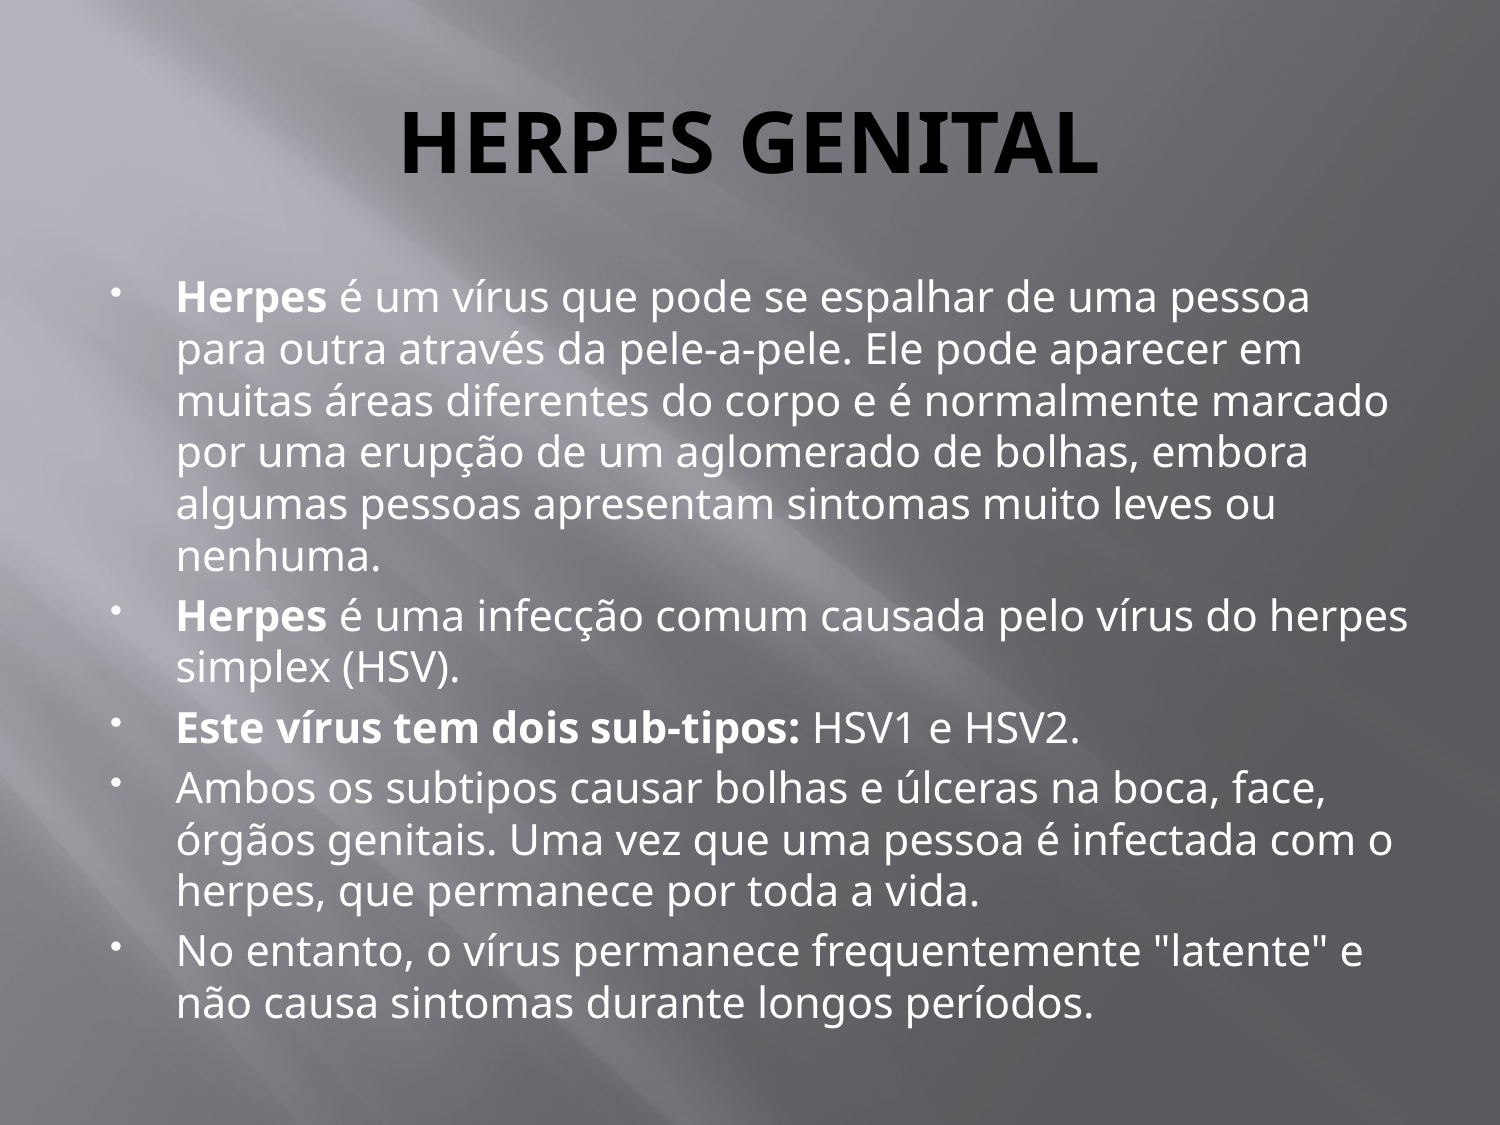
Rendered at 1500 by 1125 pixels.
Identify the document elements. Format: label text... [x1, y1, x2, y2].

list Herpes é um vírus que pode se espalhar de uma pessoa para outra através da pele-a-pele. Ele pode aparecer em muitas áreas diferentes do corpo e é normalmente marcado por uma erupção de um aglomerado de bolhas, embora algumas pessoas apresentam sintomas muito leves ou nenhuma. Herpes é uma infecção comum causada pelo vírus do herpes simplex (HSV). Este vírus tem dois sub-tipos: HSV1 e HSV2. Ambos os subtipos causar bolhas e úlceras na boca, face, órgãos genitais. Uma vez que uma pessoa é infectada com o herpes, que permanece por toda a vida. No entanto, o vírus permanece frequentemente "latente" e não causa sintomas durante longos períodos. [75, 262, 1425, 1035]
title HERPES GENITAL [75, 45, 1425, 233]
